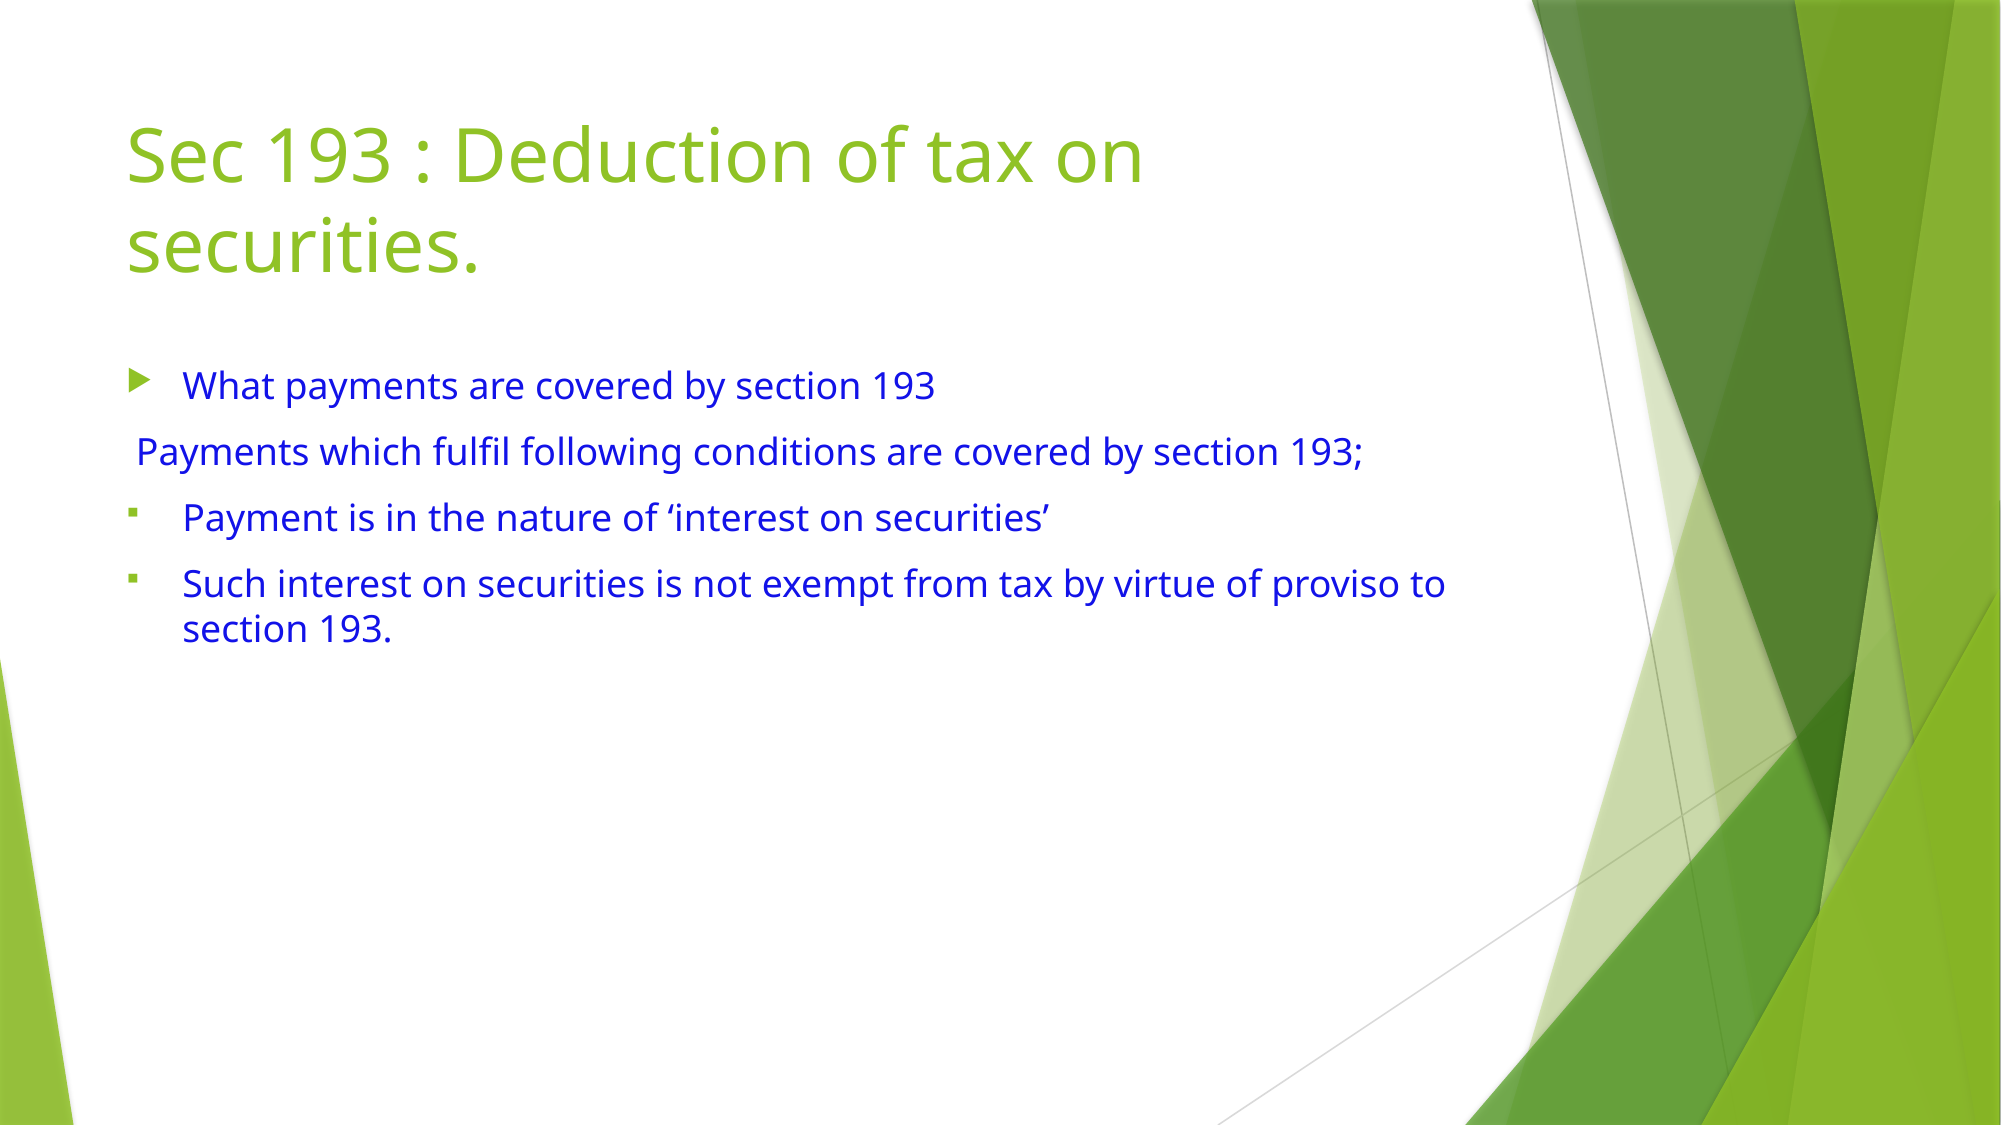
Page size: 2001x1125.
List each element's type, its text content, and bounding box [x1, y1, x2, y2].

title Sec 193 : Deduction of tax on securities. [111, 99, 1522, 317]
list What payments are covered by section 193 Payments which fulfil following conditions are covered by section 193; Payment is in the nature of ‘interest on securities’ Such interest on securities is not exempt from tax by virtue of proviso to section 193. [111, 354, 1522, 992]
